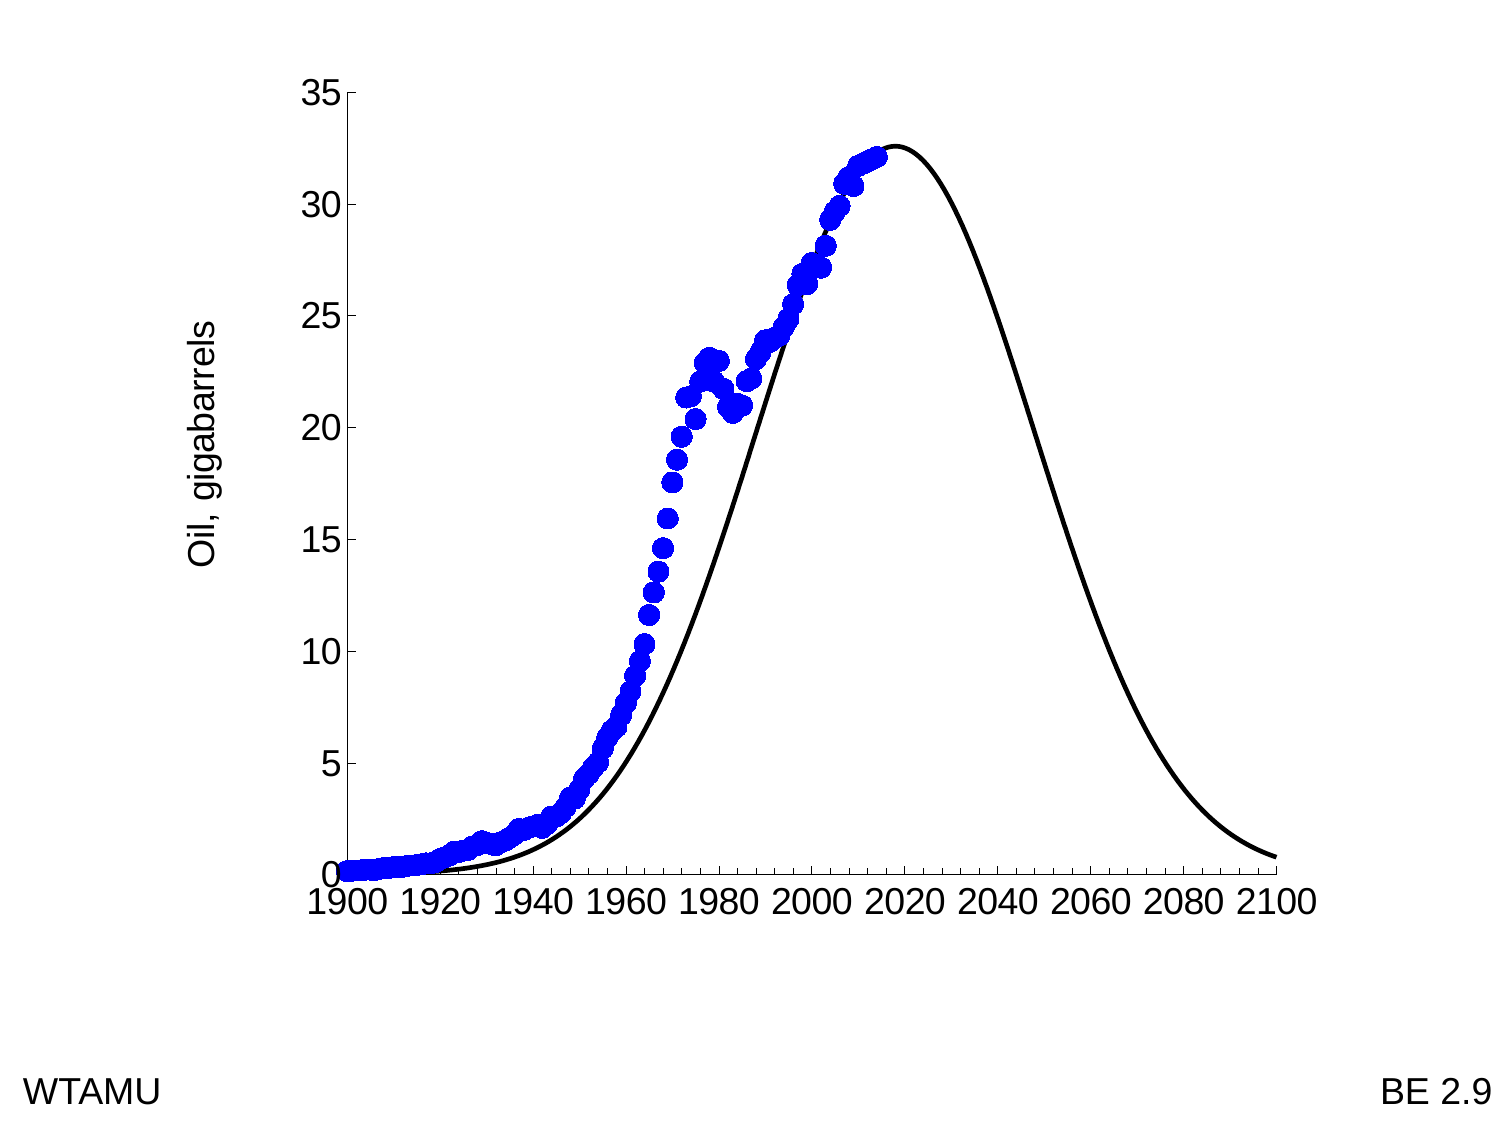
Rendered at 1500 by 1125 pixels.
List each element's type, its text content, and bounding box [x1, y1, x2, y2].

chart [139, 43, 1360, 1009]
text_box WTAMU [15, 1060, 170, 1120]
text_box BE 2.9 [1359, 1060, 1500, 1120]
